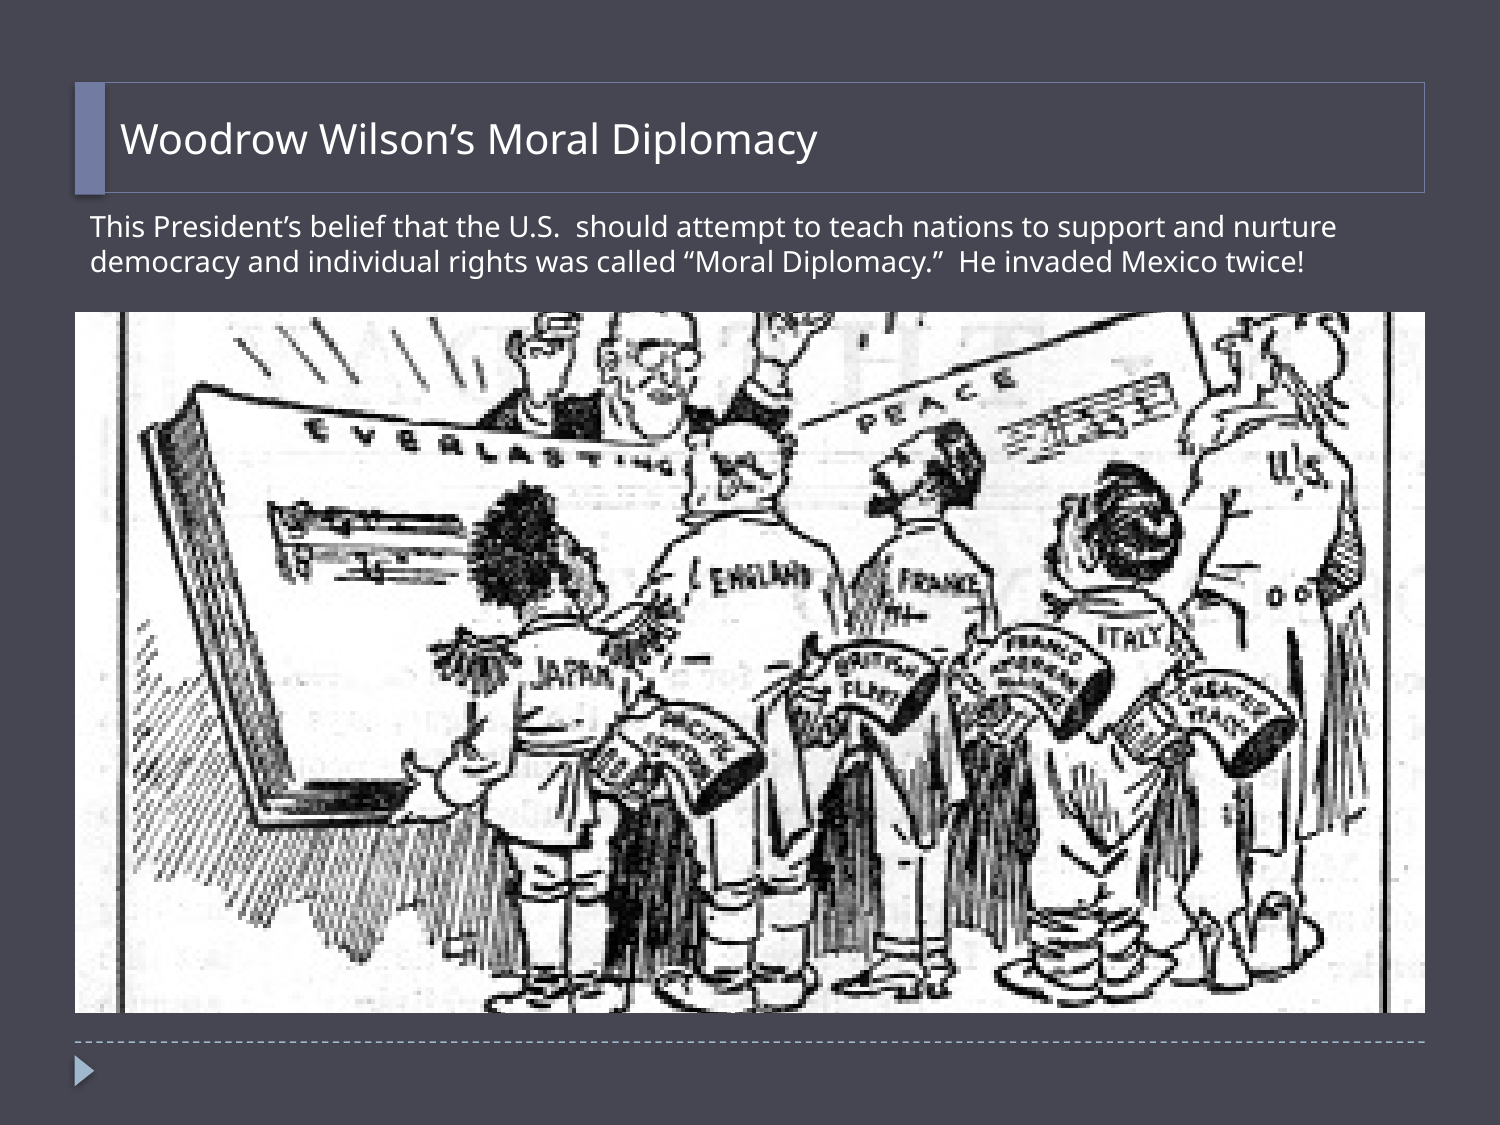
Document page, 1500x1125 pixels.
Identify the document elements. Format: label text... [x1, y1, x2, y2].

title Woodrow Wilson’s Moral Diplomacy [75, 82, 1425, 193]
list This President’s belief that the U.S. should attempt to teach nations to support and nurture democracy and individual rights was called “Moral Diplomacy.” He invaded Mexico twice! [75, 200, 1425, 288]
picture [74, 312, 1426, 1014]
